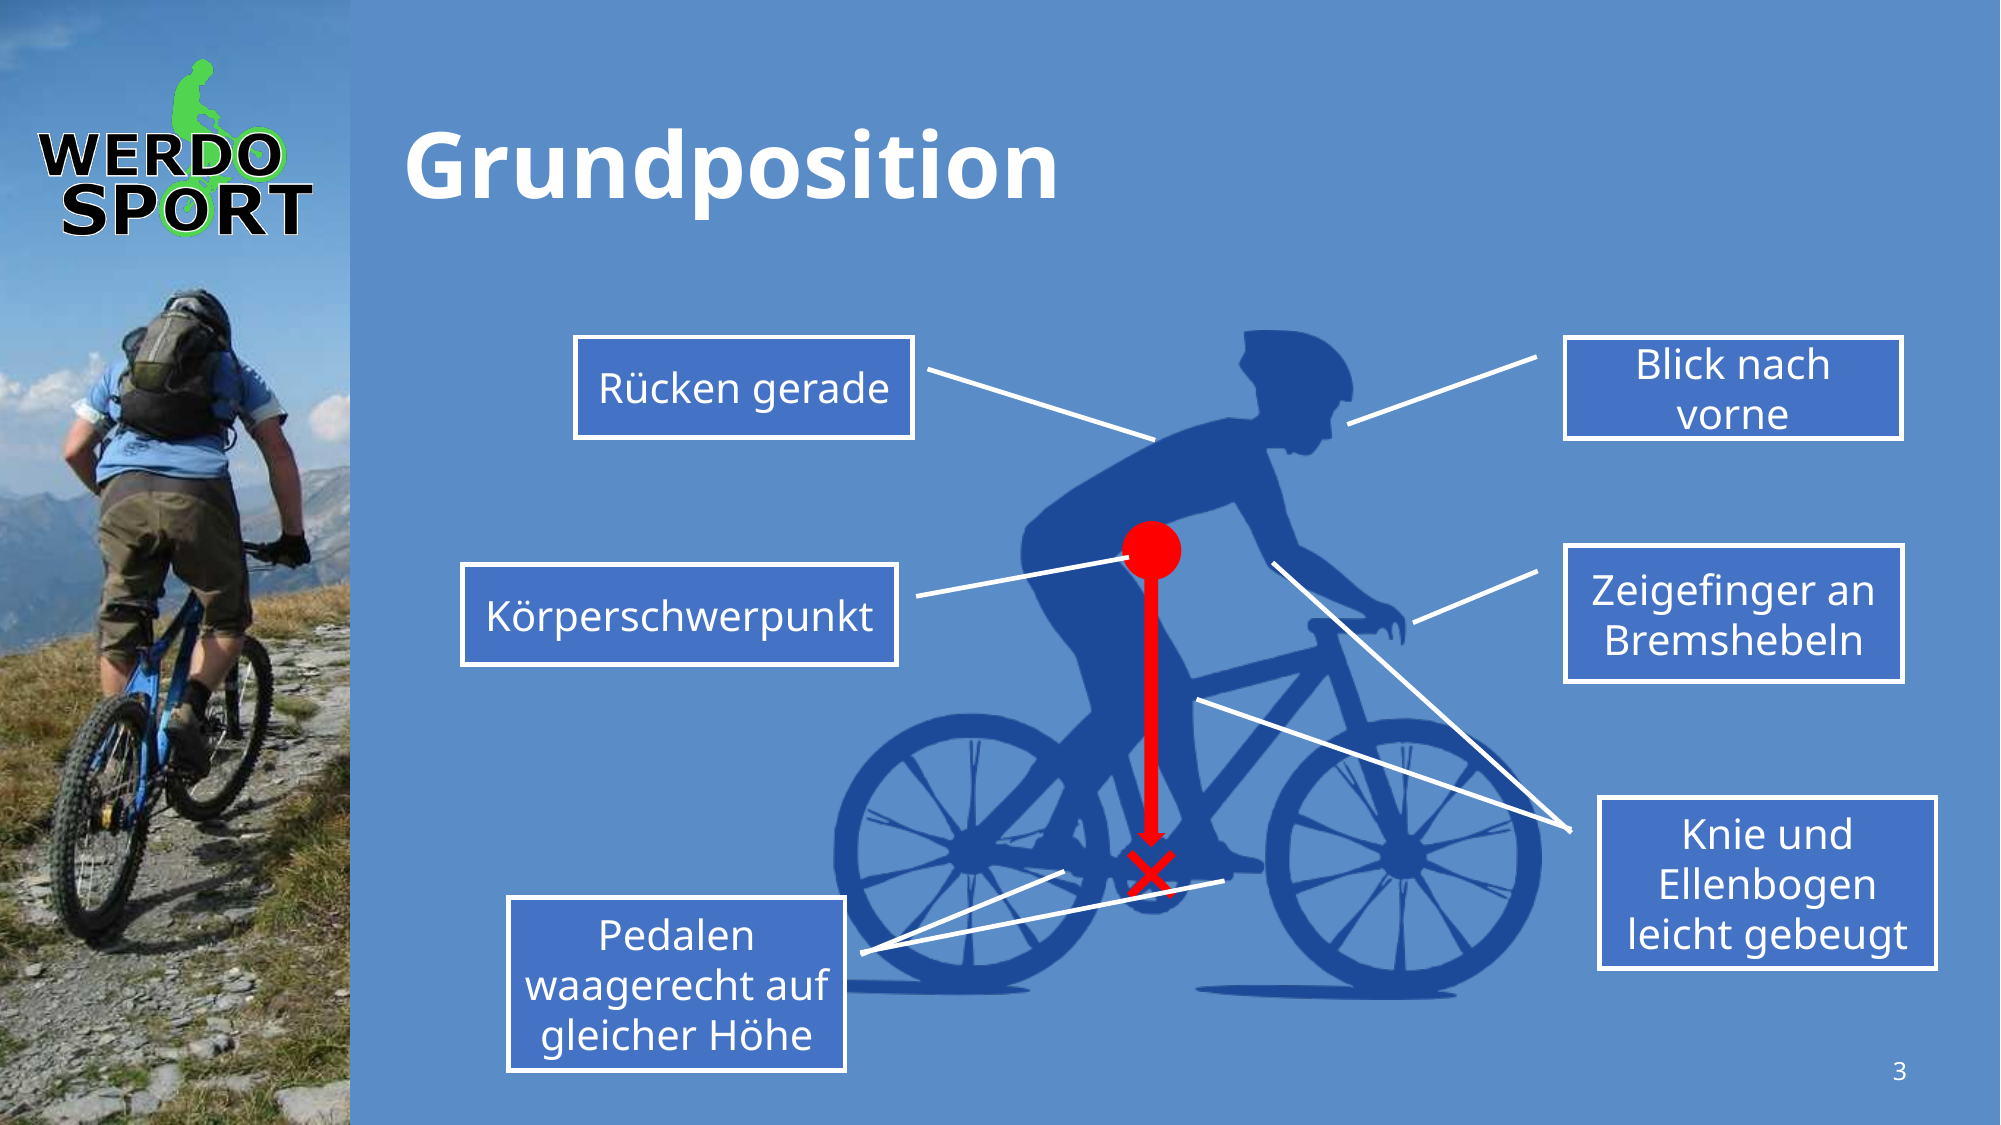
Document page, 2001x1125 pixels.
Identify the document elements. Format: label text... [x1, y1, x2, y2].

text_box Rücken gerade [575, 336, 791, 438]
text_box Pedalen waagerecht auf gleicher Höhe [507, 896, 846, 1071]
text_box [860, 871, 1065, 955]
slide_number 3 [1803, 1042, 1923, 1103]
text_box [791, 330, 1542, 1000]
text_box Blick nach vorne [1564, 337, 1902, 439]
title Grundposition [387, 59, 1612, 278]
text_box Knie und Ellenbogen leicht gebeugt [1598, 796, 1937, 970]
text_box Körperschwerpunkt [461, 563, 791, 666]
picture [0, 0, 350, 1125]
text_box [1272, 562, 1572, 833]
text_box Zeigefinger an Bremshebeln [1565, 545, 1903, 682]
